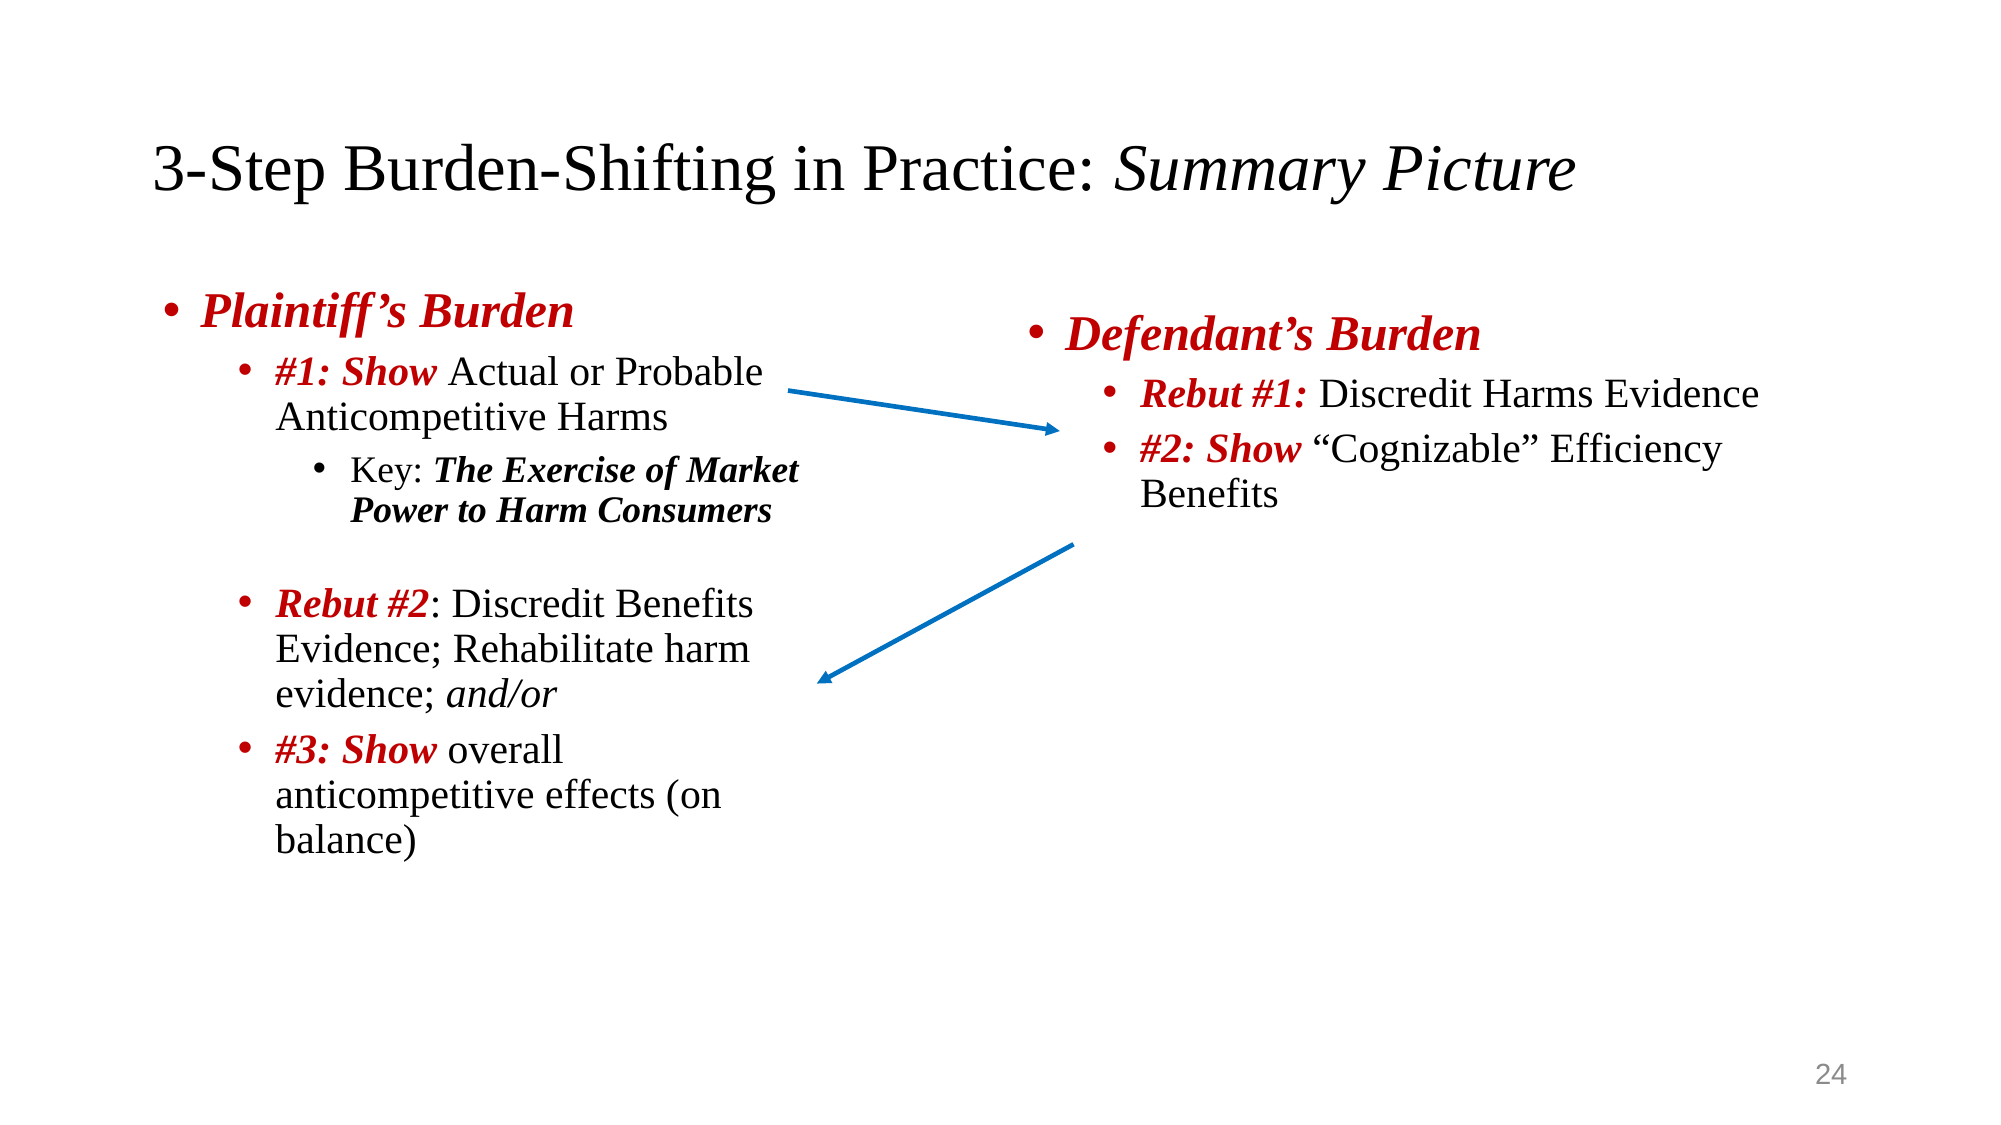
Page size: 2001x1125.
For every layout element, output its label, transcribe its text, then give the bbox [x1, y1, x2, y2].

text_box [816, 544, 1074, 684]
slide_number 24 [1412, 1042, 1863, 1103]
title 3-Step Burden-Shifting in Practice: Summary Picture [137, 59, 1863, 278]
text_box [787, 390, 1060, 432]
list Plaintiff’s Burden #1: Show Actual or Probable Anticompetitive Harms Key: The Exercise of Market Power to Harm Consumers Rebut #2: Discredit Benefits Evidence; Rehabilitate harm evidence; and/or #3: Show overall anticompetitive effects (on balance) [147, 277, 836, 1090]
list Defendant’s Burden Rebut #1: Discredit Harms Evidence #2: Show “Cognizable” Efficiency Benefits [1012, 299, 1863, 1014]
